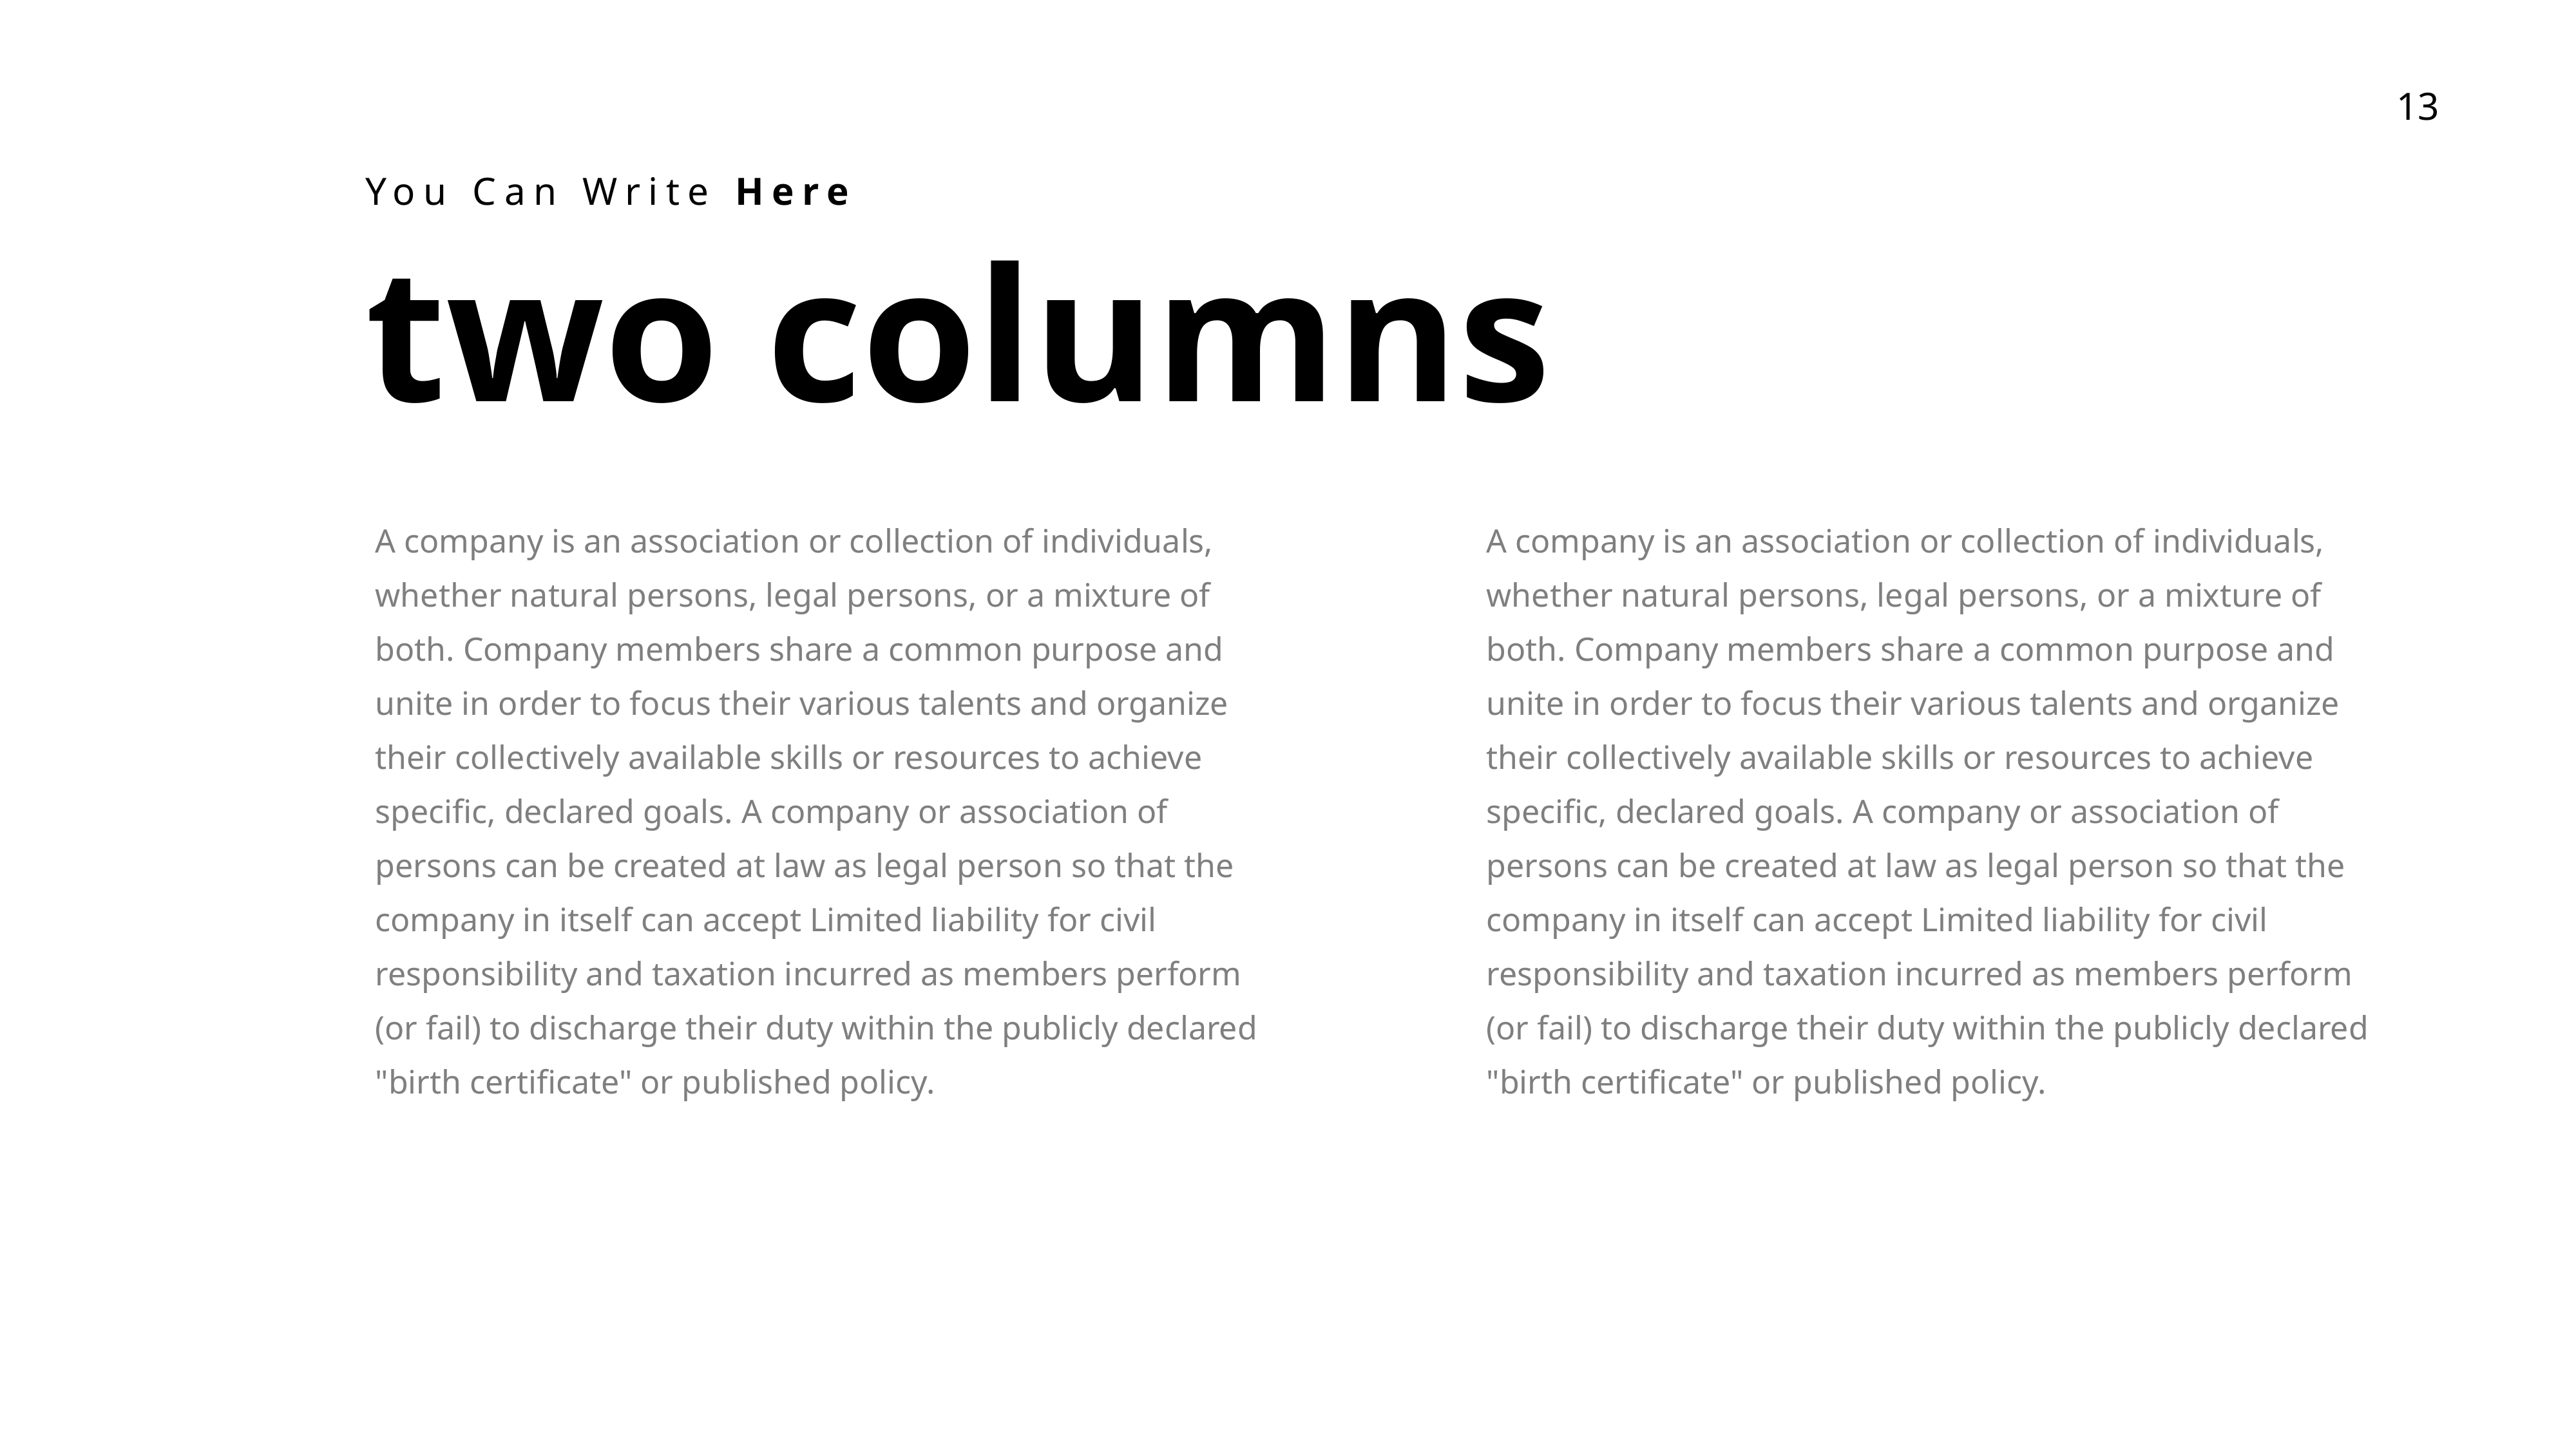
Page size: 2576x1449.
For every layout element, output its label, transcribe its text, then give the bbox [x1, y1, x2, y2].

text_box You Can Write Here [356, 163, 1010, 211]
text_box A company is an association or collection of individuals, whether natural persons, legal persons, or a mixture of both. Company members share a common purpose and unite in order to focus their various talents and organize their collectively available skills or resources to achieve specific, declared goals. A company or association of persons can be created at law as legal person so that the company in itself can accept Limited liability for civil responsibility and taxation incurred as members perform (or fail) to discharge their duty within the publicly declared "birth certificate" or published policy. [356, 495, 1288, 1110]
text_box two columns [356, 211, 2119, 444]
text_box A company is an association or collection of individuals, whether natural persons, legal persons, or a mixture of both. Company members share a common purpose and unite in order to focus their various talents and organize their collectively available skills or resources to achieve specific, declared goals. A company or association of persons can be created at law as legal person so that the company in itself can accept Limited liability for civil responsibility and taxation incurred as members perform (or fail) to discharge their duty within the publicly declared "birth certificate" or published policy. [1467, 495, 2399, 1110]
